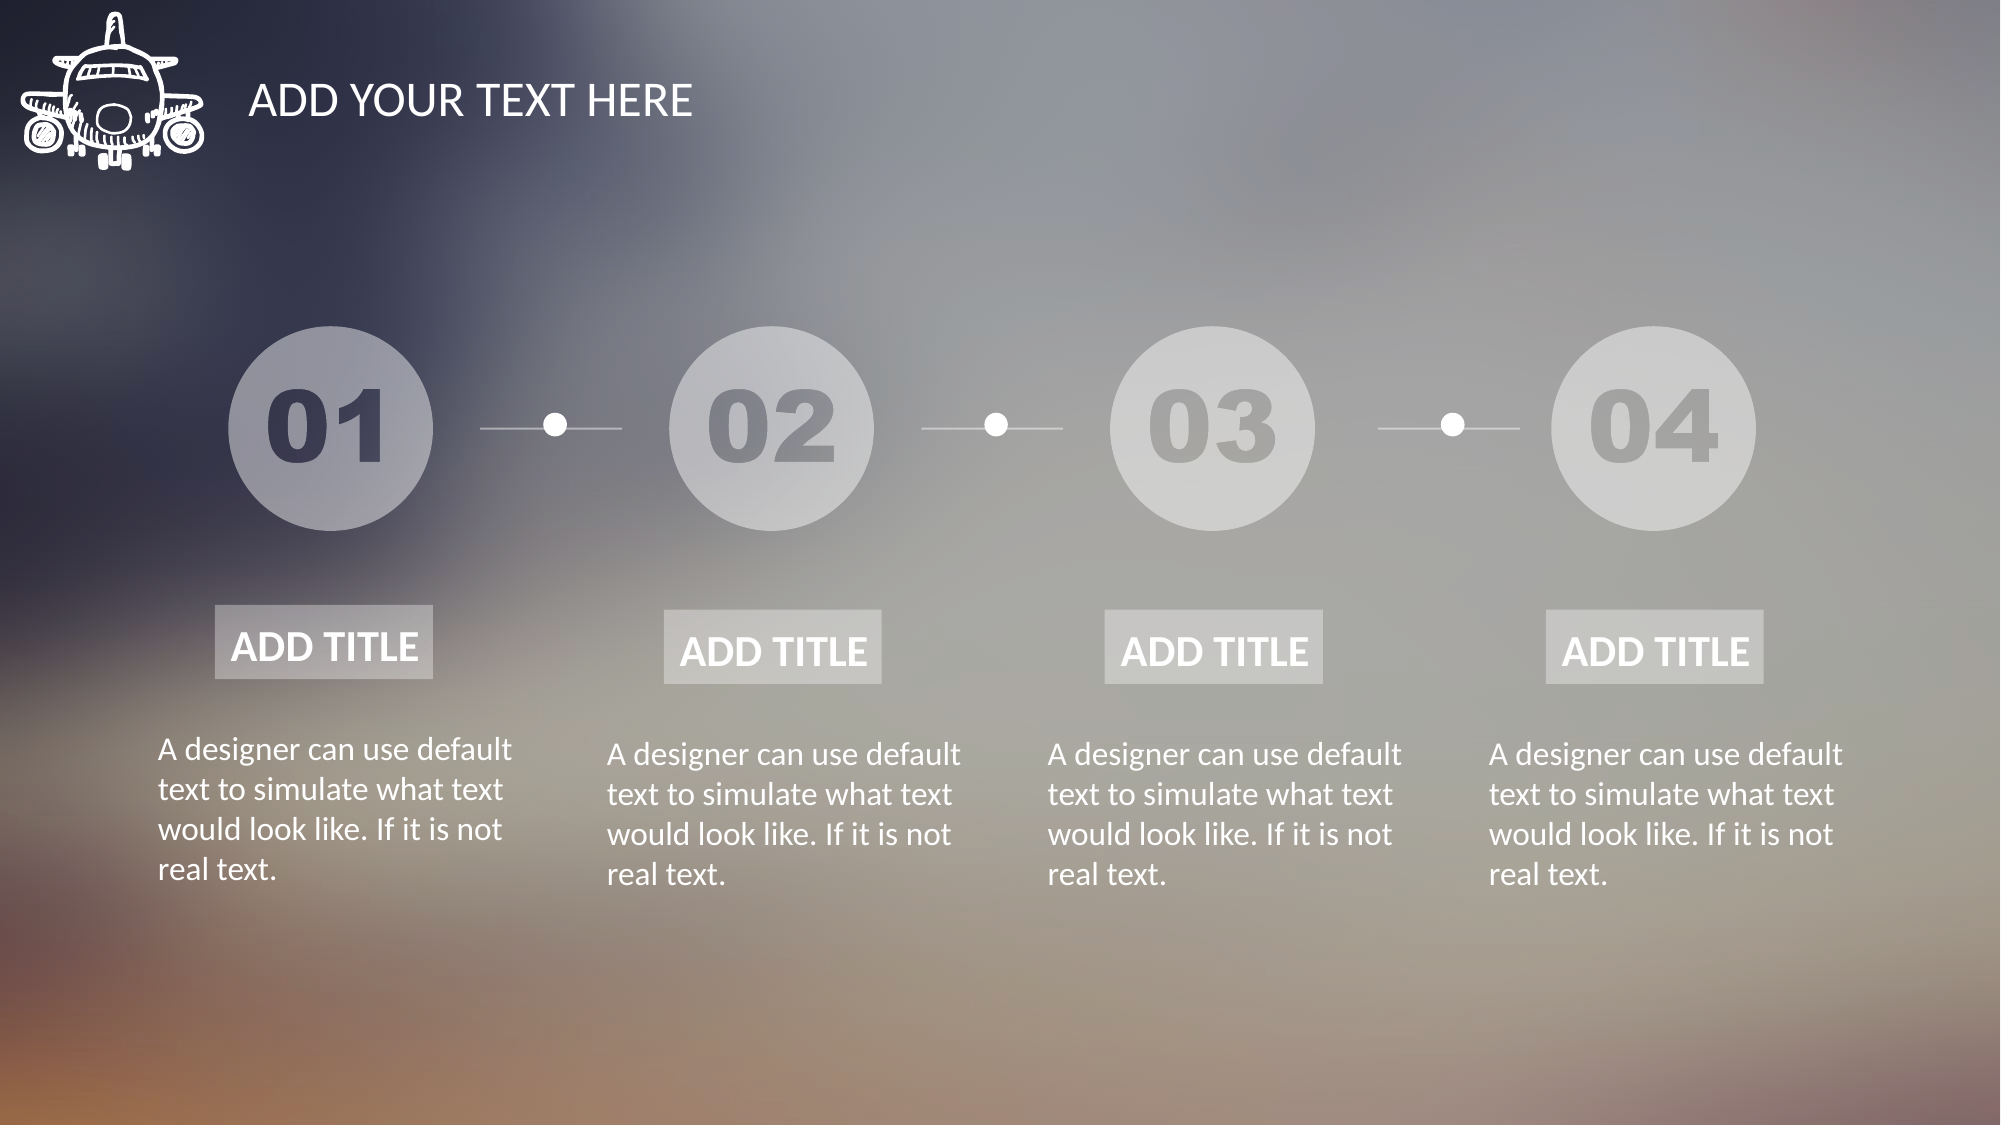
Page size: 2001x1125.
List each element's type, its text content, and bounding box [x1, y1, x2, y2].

text_box A designer can use default text to simulate what text would look like. If it is not real text. [592, 724, 1000, 900]
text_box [21, 12, 723, 170]
text_box A designer can use default text to simulate what text would look like. If it is not real text. [1032, 724, 1441, 900]
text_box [663, 609, 885, 684]
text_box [214, 604, 437, 680]
text_box [1109, 325, 1317, 532]
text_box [1377, 412, 1520, 437]
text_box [1545, 609, 1767, 684]
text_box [1104, 609, 1326, 684]
text_box A designer can use default text to simulate what text would look like. If it is not real text. [143, 720, 551, 895]
picture [0, 0, 2001, 1125]
text_box A designer can use default text to simulate what text would look like. If it is not real text. [1473, 724, 1882, 900]
text_box [1550, 325, 1757, 532]
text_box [480, 412, 623, 437]
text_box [921, 412, 1064, 437]
text_box [227, 325, 435, 532]
text_box [668, 325, 875, 532]
